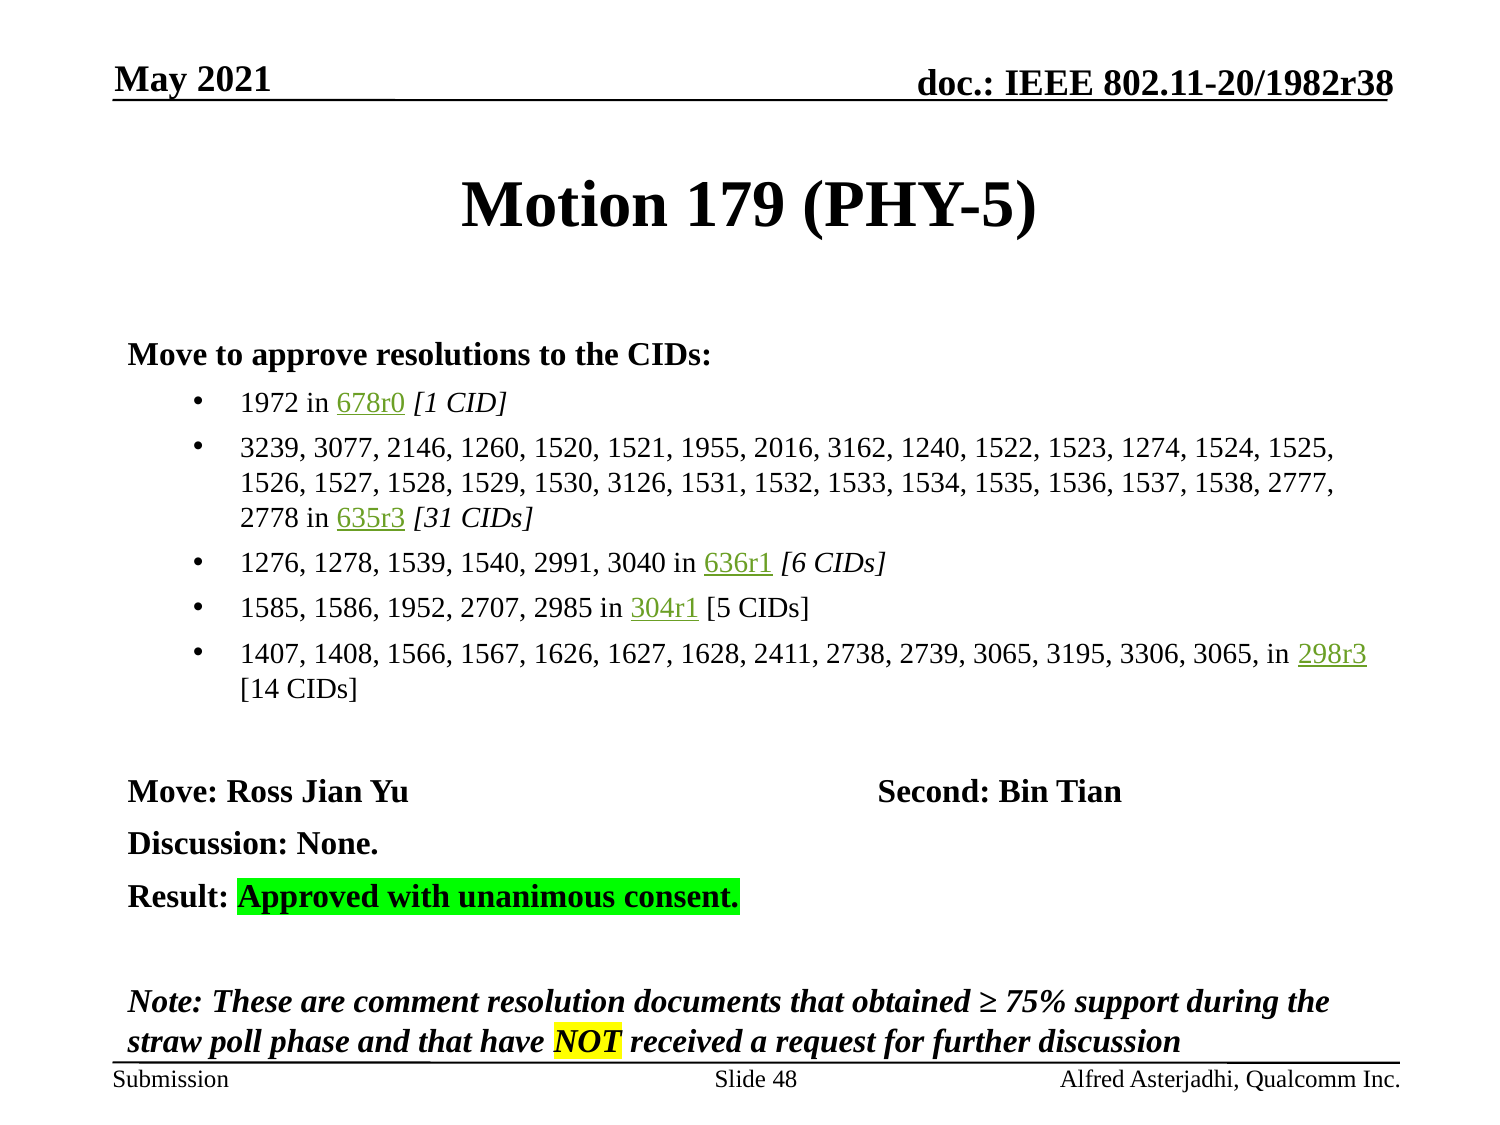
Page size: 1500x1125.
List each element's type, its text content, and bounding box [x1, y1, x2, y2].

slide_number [114, 54, 423, 100]
slide_number Slide 48 [712, 1061, 800, 1123]
footer Alfred Asterjadhi, Qualcomm Inc. [878, 1061, 1402, 1093]
list Move to approve resolutions to the CIDs: 1972 in 678r0 [1 CID] 3239, 3077, 2146, 1260, 1520, 1521, 1955, 2016, 3162, 1240, 1522, 1523, 1274, 1524, 1525, 1526, 1527, 1528, 1529, 1530, 3126, 1531, 1532, 1533, 1534, 1535, 1536, 1537, 1538, 2777, 2778 in 635r3 [31 CIDs] 1276, 1278, 1539, 1540, 2991, 3040 in 636r1 [6 CIDs] 1585, 1586, 1952, 2707, 2985 in 304r1 [5 CIDs] 1407, 1408, 1566, 1567, 1626, 1627, 1628, 2411, 2738, 2739, 3065, 3195, 3306, 3065, in 298r3 [14 CIDs] Move: Ross Jian Yu Second: Bin Tian Discussion: None. Result: Approved with unanimous consent. Note: These are comment resolution documents that obtained ≥ 75% support during the straw poll phase and that have NOT received a request for further discussion [112, 324, 1388, 1063]
title Motion 179 (PHY-5) [112, 112, 1388, 288]
